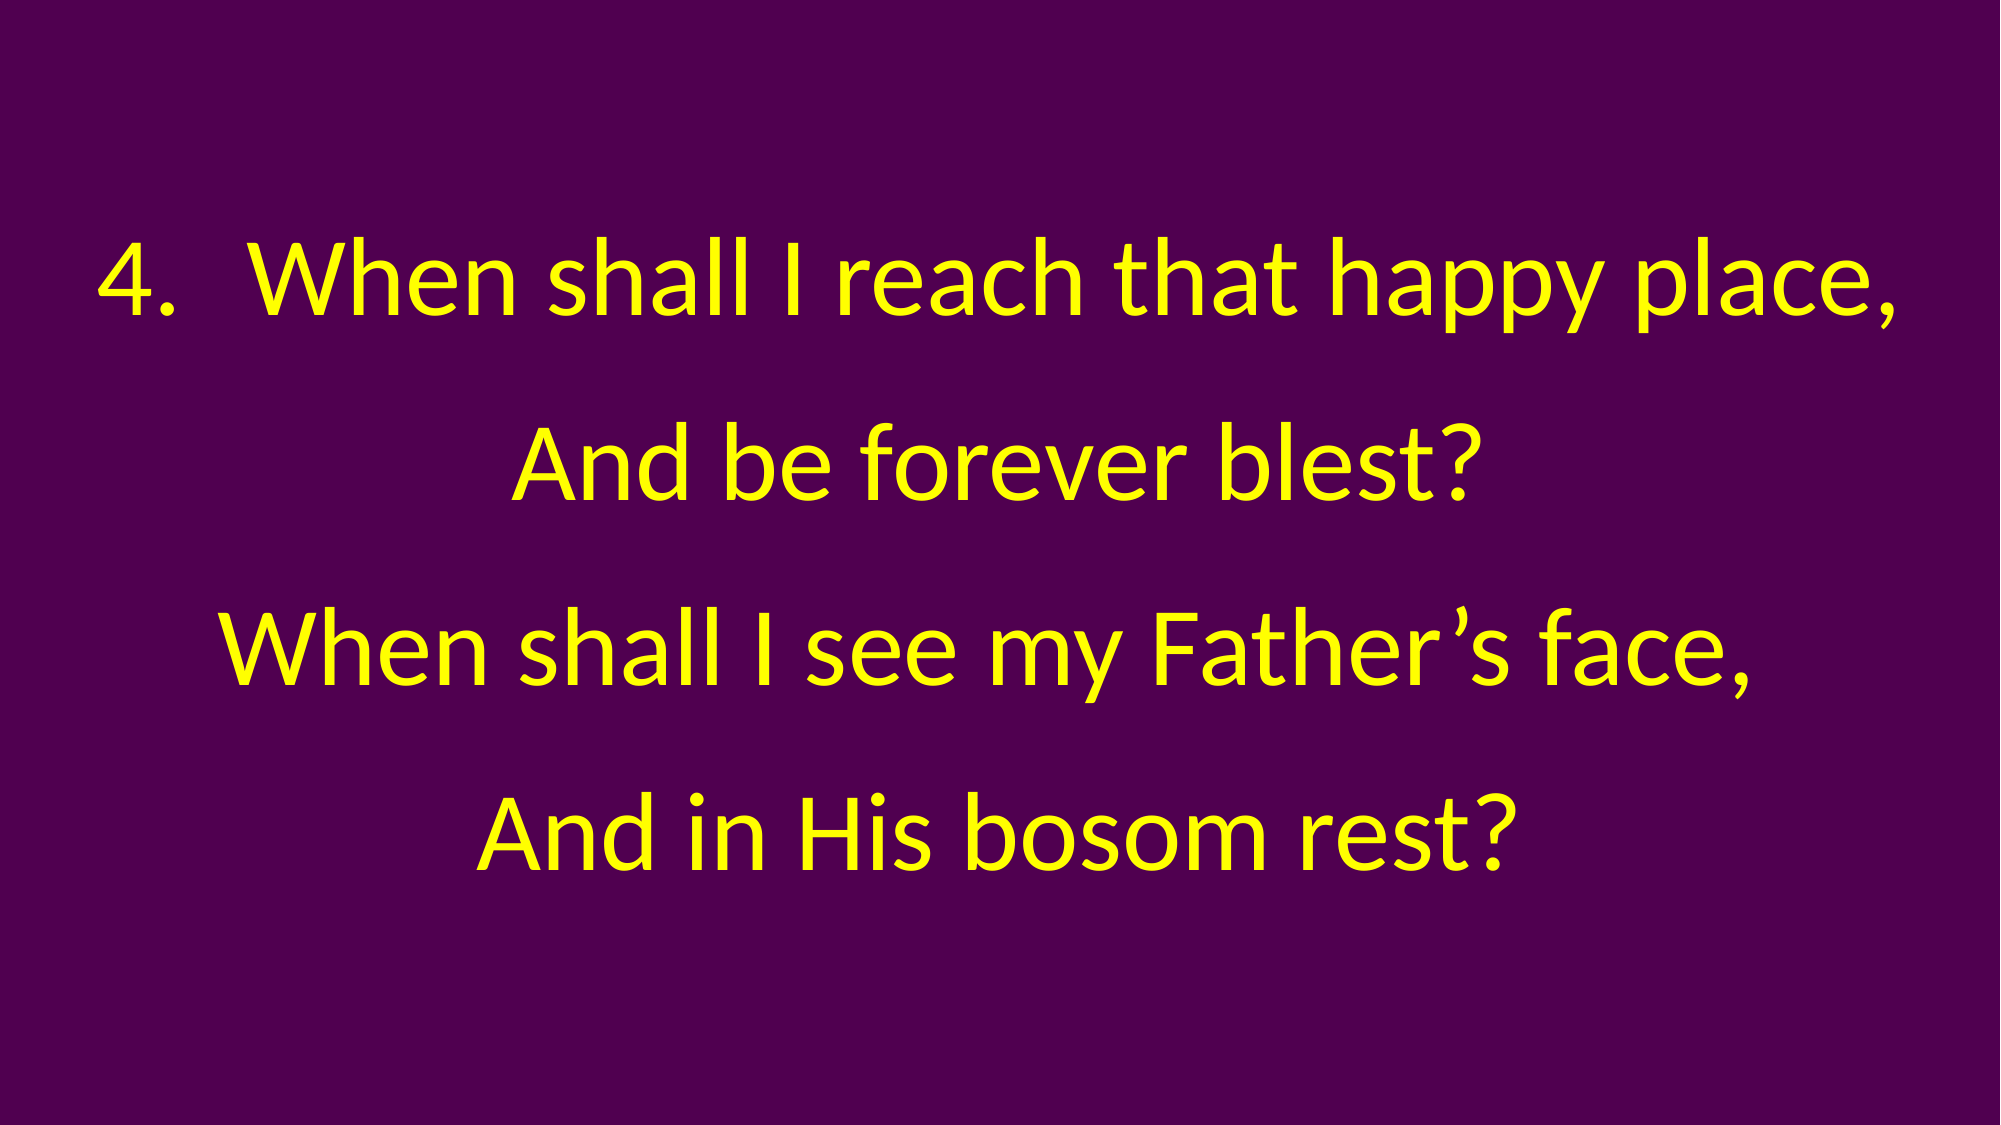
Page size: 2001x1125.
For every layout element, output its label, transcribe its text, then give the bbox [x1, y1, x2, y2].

text_box When shall I reach that happy place, And be forever blest? When shall I see my Father’s face, And in His bosom rest? [0, 195, 2000, 901]
